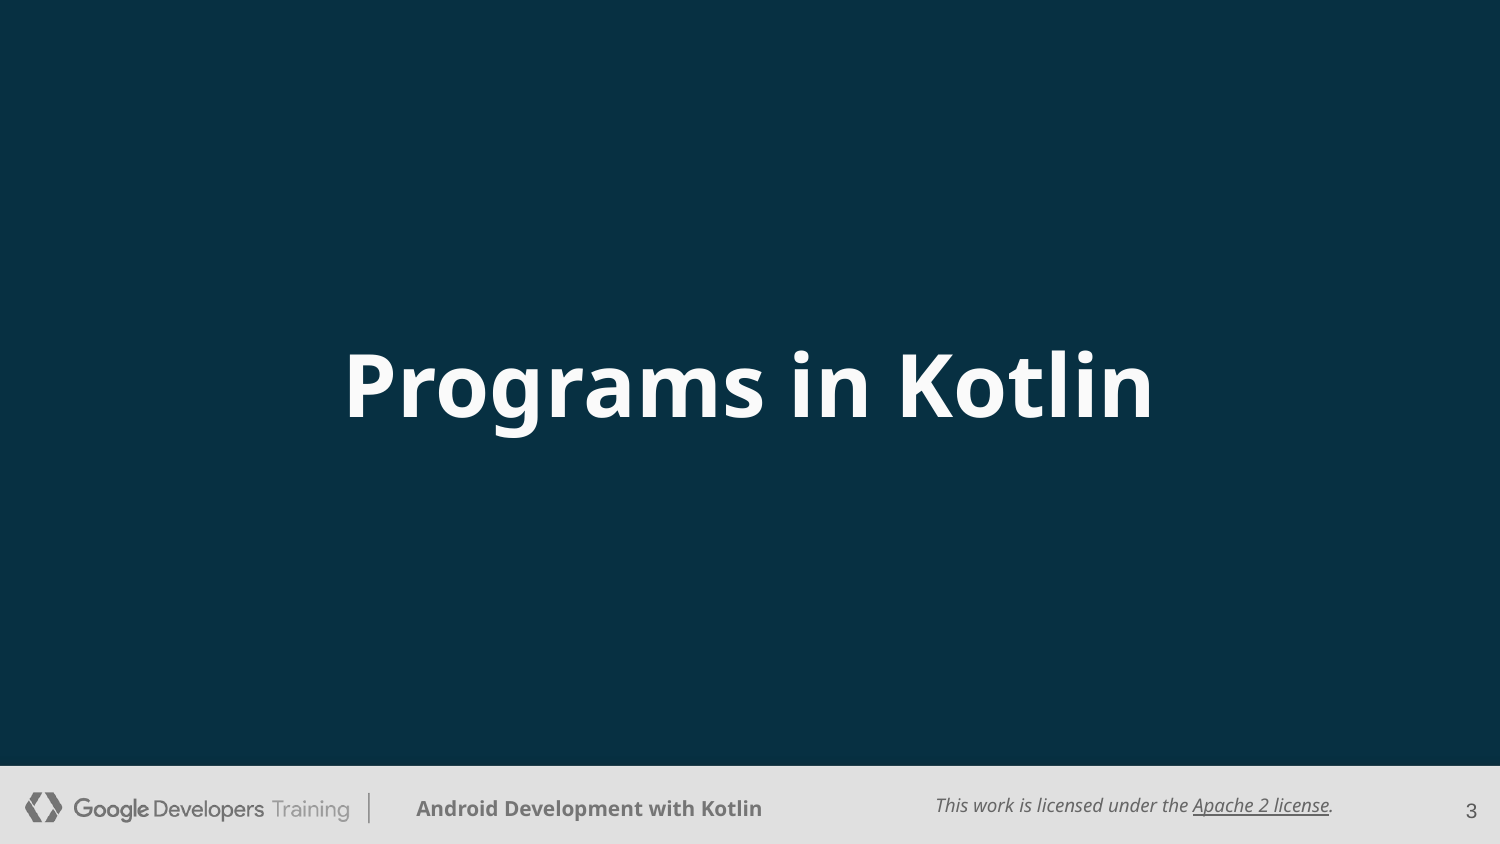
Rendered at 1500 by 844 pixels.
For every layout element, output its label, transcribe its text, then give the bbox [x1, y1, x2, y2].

slide_number ‹#› [1402, 777, 1493, 842]
title Programs in Kotlin [51, 0, 1449, 765]
picture [0, 0, 1500, 844]
